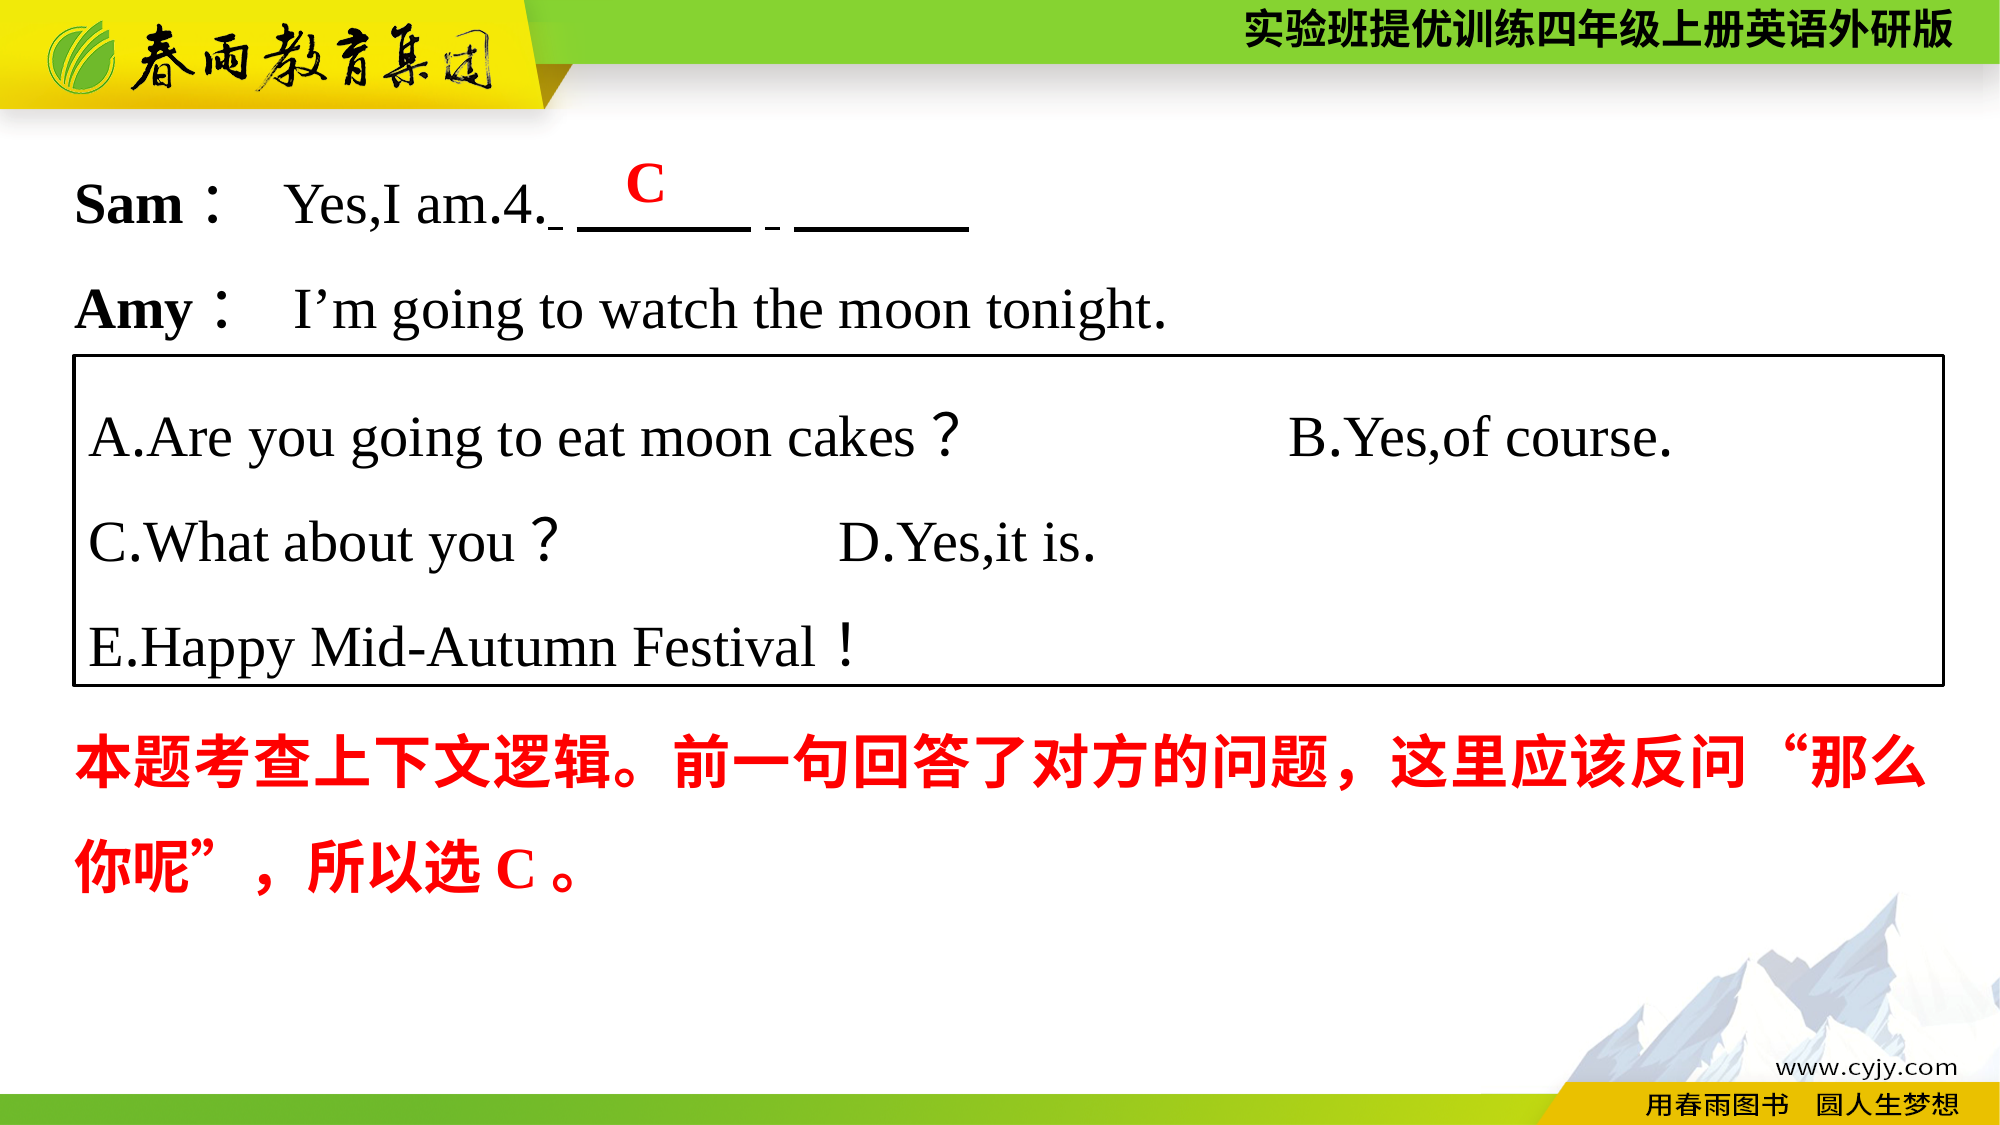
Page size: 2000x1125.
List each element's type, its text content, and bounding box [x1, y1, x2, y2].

list Sam： Yes,I am.4. . Amy： I’m going to watch the moon tonight. [59, 122, 1944, 337]
text_box 本题考查上下文逻辑。前一句回答了对方的问题，这里应该反问“那么你呢”，所以选C。 [59, 682, 1944, 908]
text_box A.Are you going to eat moon cakes？ B.Yes,of course. C.What about you？ D.Yes,it is. E.Happy Mid-Autumn Festival！ [73, 355, 1944, 682]
text_box C [610, 136, 683, 222]
picture [0, 0, 2000, 1125]
